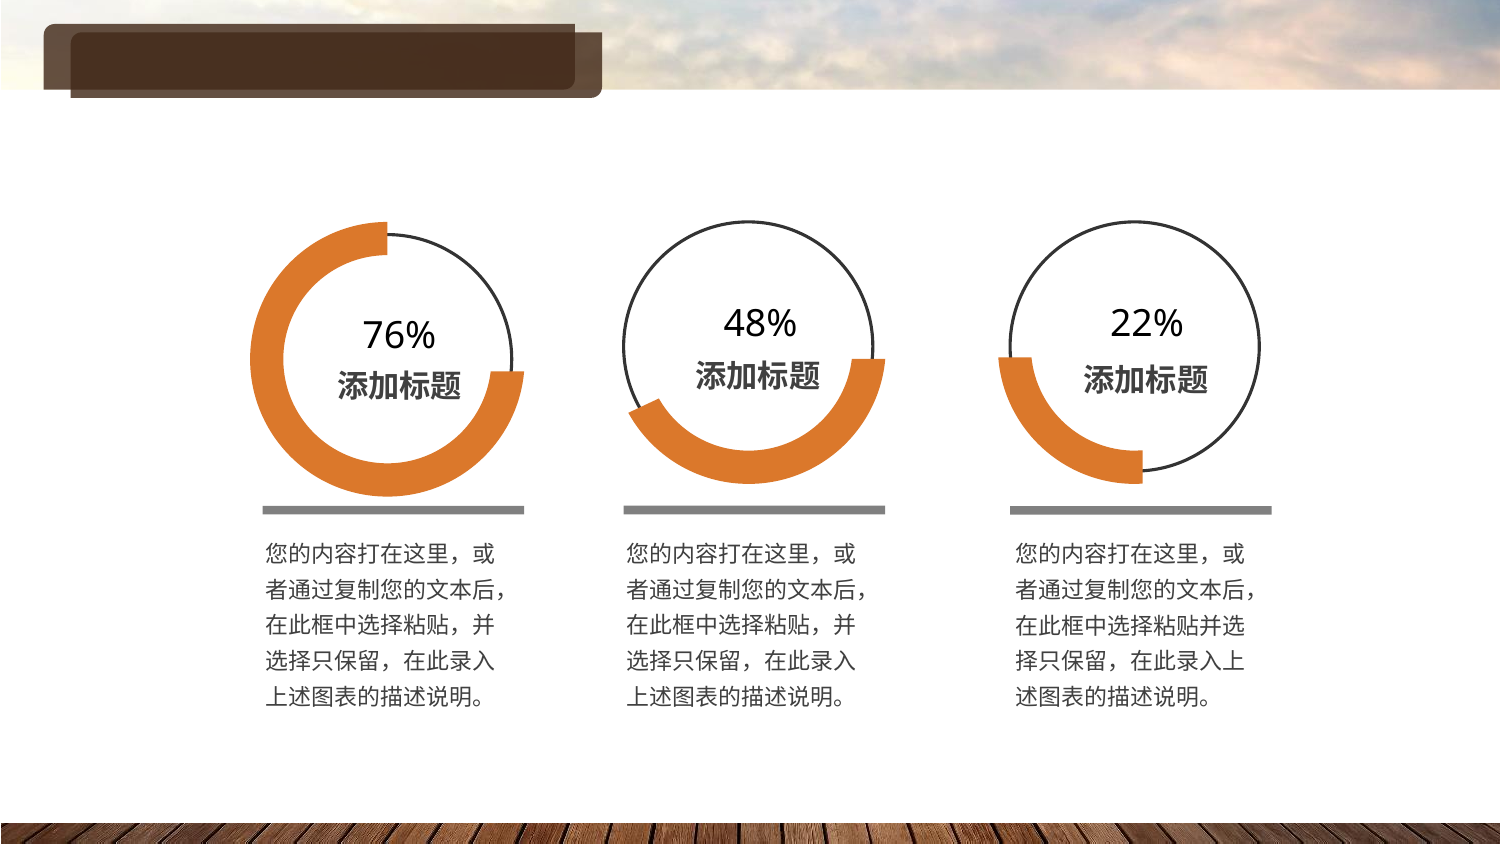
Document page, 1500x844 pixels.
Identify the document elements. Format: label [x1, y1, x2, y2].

picture [1, 823, 1500, 844]
text_box [623, 221, 886, 484]
text_box [998, 221, 1260, 484]
text_box [250, 505, 525, 790]
text_box [611, 505, 895, 720]
text_box [1001, 505, 1275, 756]
text_box [250, 221, 525, 497]
picture [1, 0, 1500, 89]
